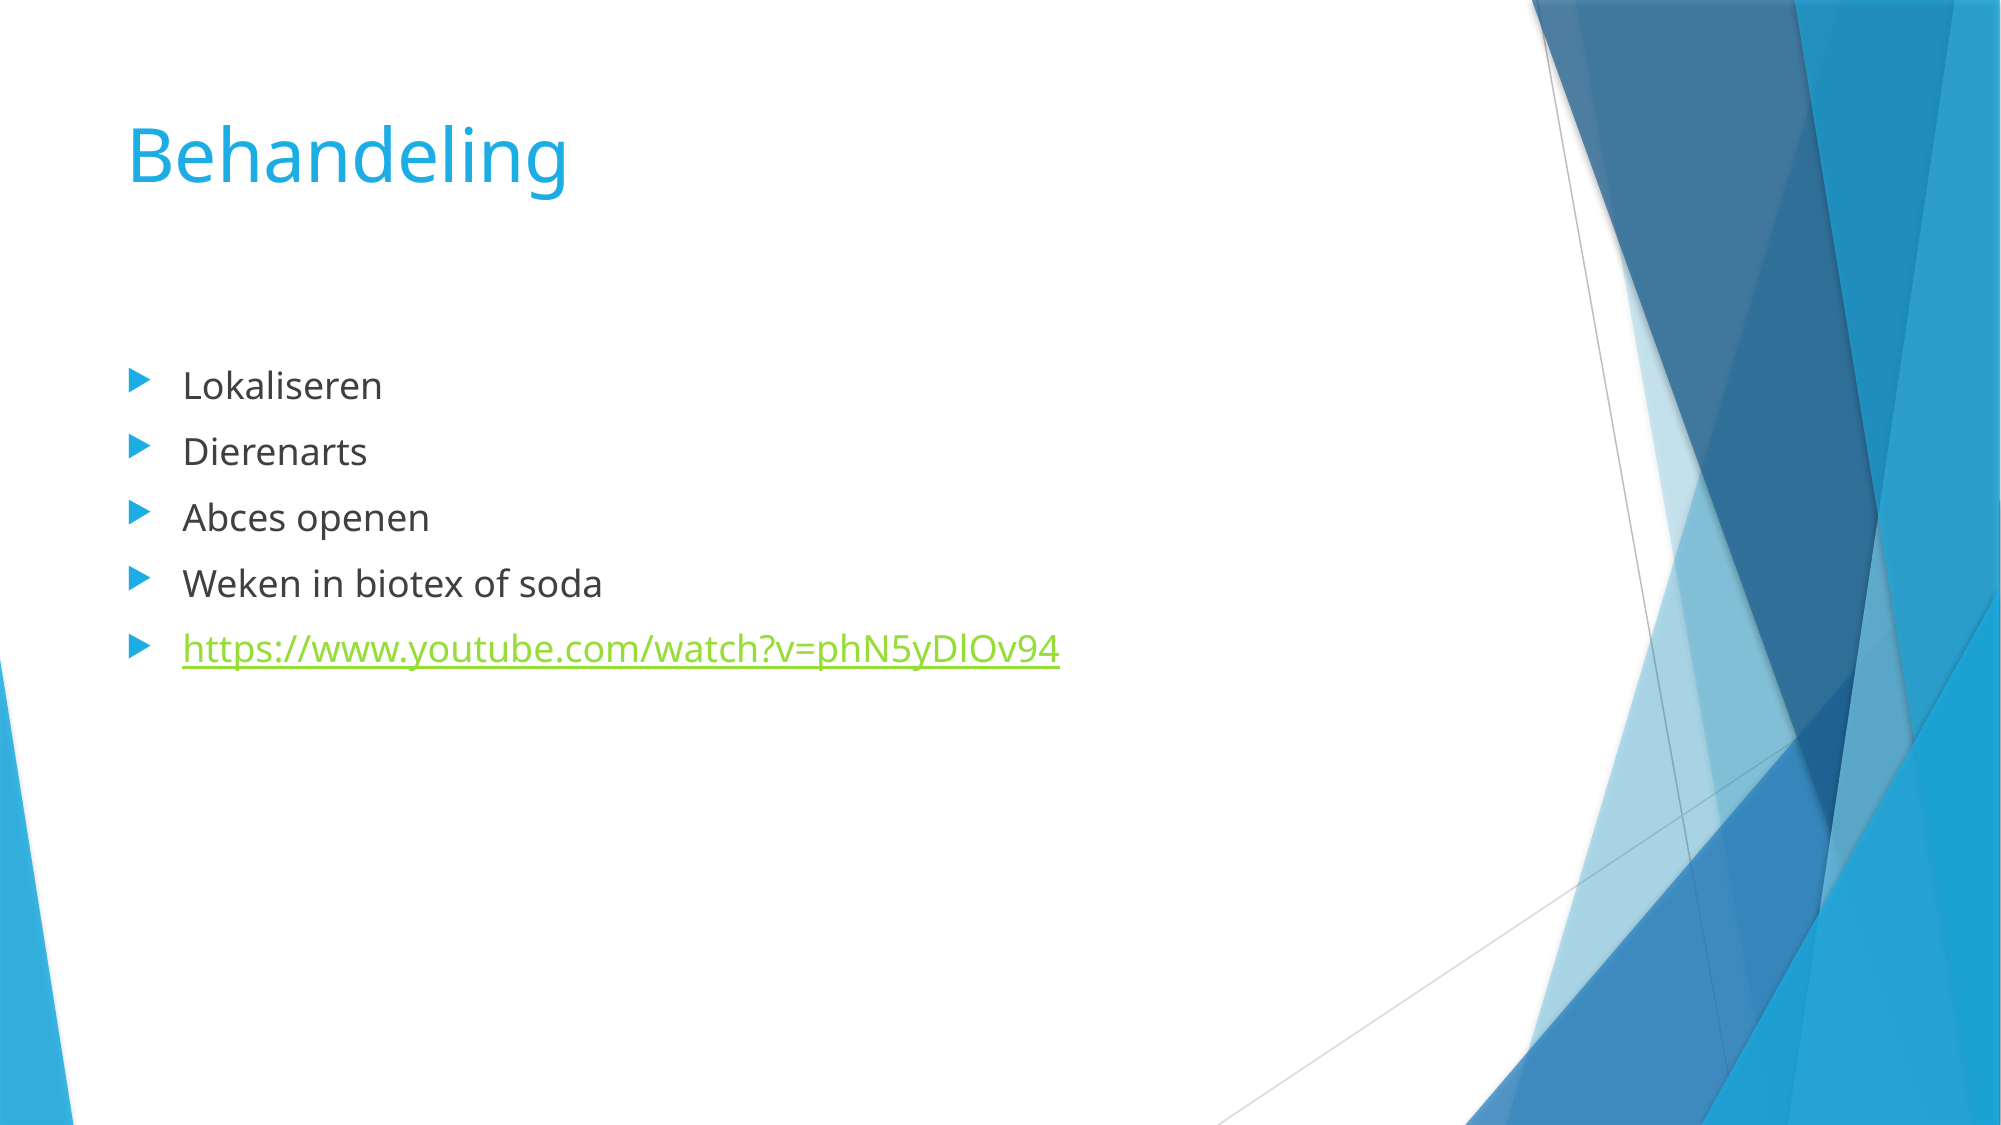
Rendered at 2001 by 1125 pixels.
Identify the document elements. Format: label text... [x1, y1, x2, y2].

list Lokaliseren Dierenarts Abces openen Weken in biotex of soda https://www.youtube.com/watch?v=phN5yDlOv94 [111, 354, 1522, 992]
title Behandeling [111, 99, 1522, 317]
